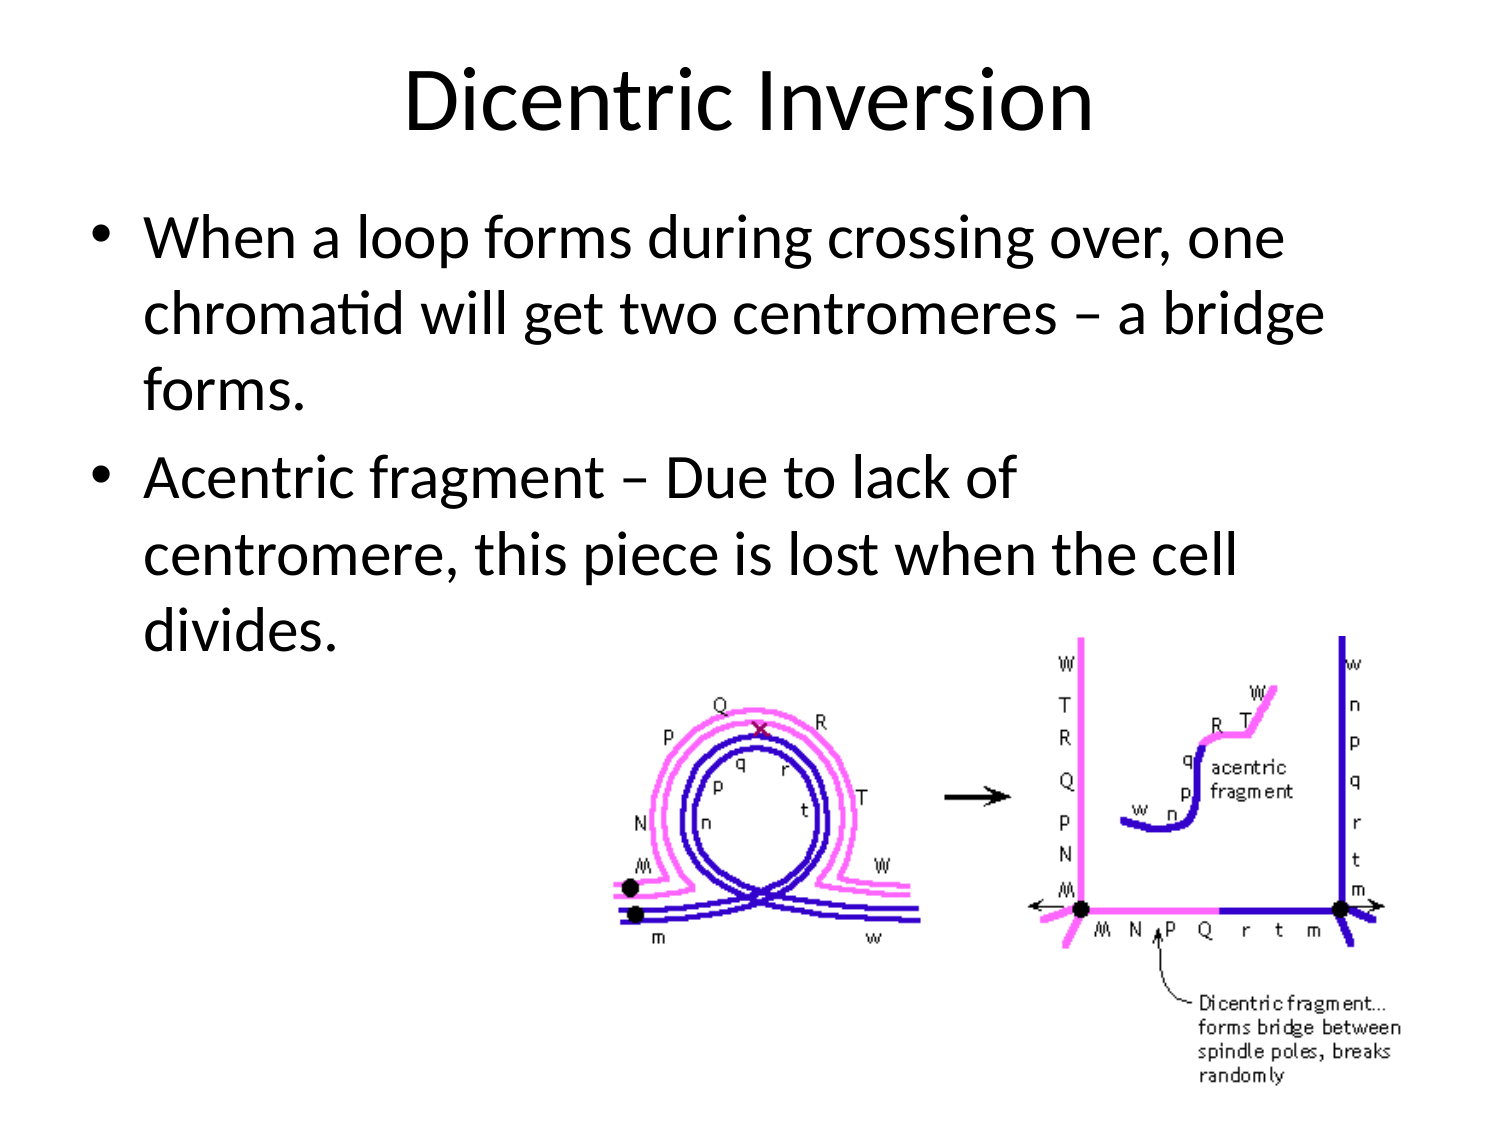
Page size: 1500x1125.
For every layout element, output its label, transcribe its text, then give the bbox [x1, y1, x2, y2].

picture [612, 636, 1451, 1091]
title Dicentric Inversion [75, 0, 1425, 188]
list When a loop forms during crossing over, one chromatid will get two centromeres – a bridge forms. Acentric fragment – Due to lack of centromere, this piece is lost when the cell divides. [75, 187, 1363, 675]
